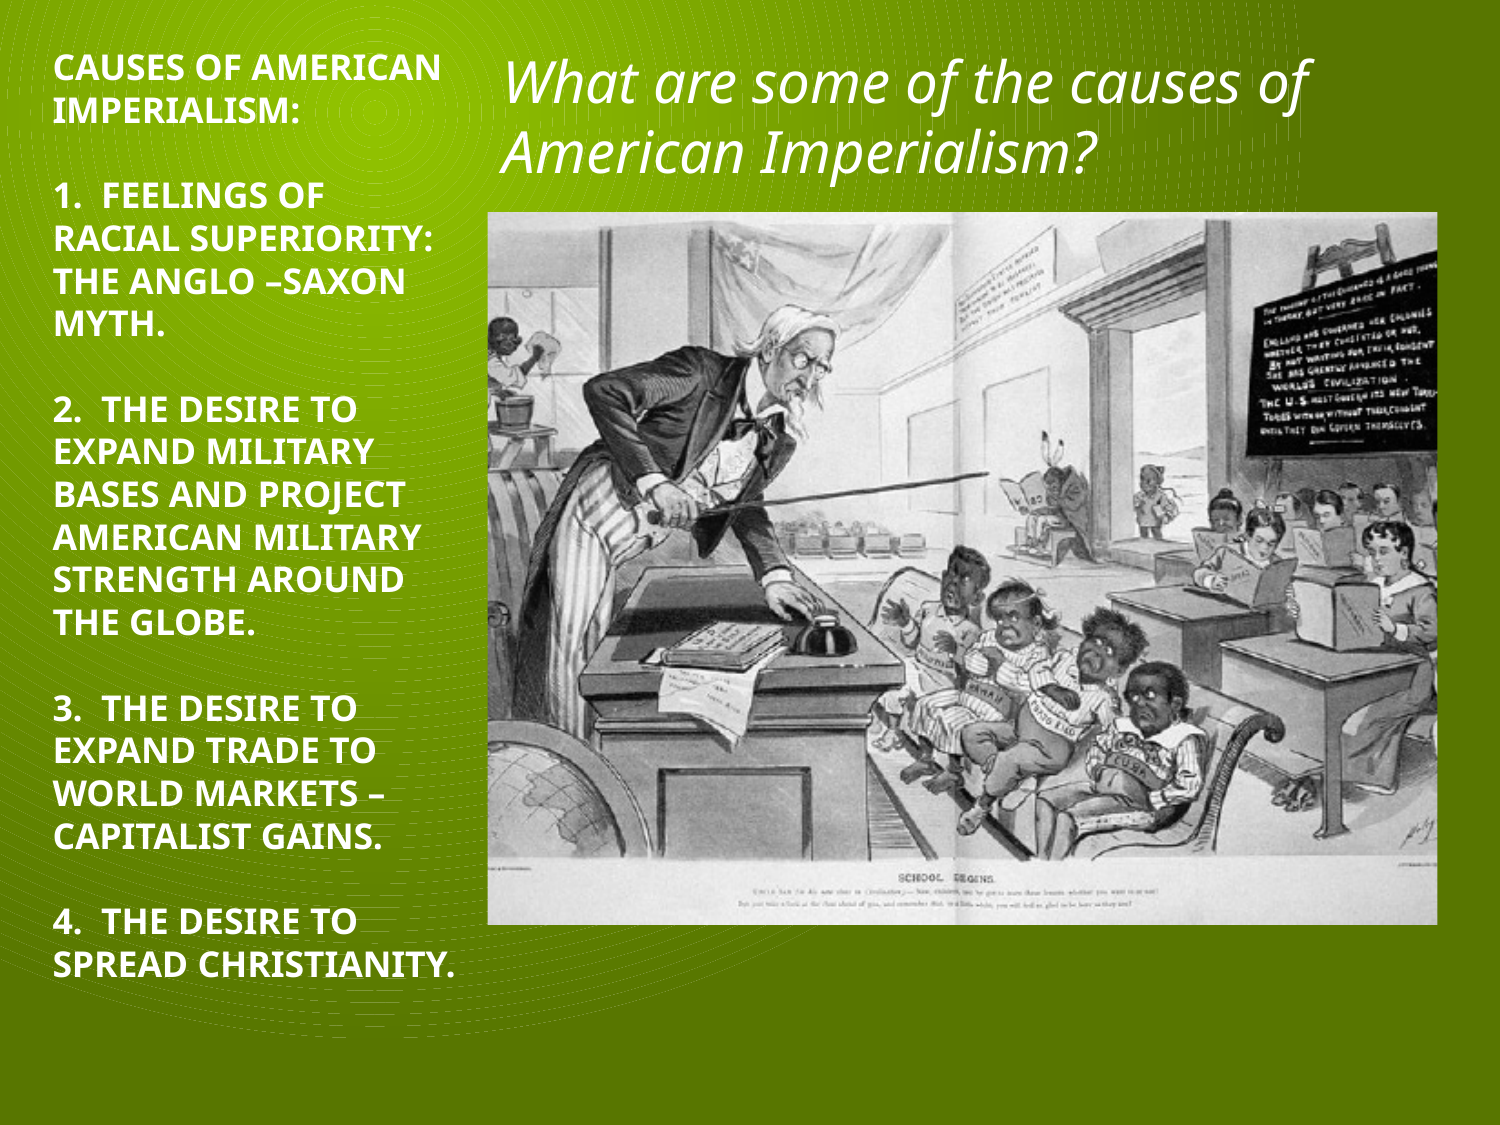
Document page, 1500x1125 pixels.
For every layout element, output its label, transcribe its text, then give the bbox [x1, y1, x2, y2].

list What are some of the causes of American Imperialism? [487, 37, 1439, 187]
picture [487, 212, 1438, 926]
title causes of American imperialism: 1. Feelings of racial superiority: the Anglo –Saxon Myth. 2. The desire to expand military bases and project American military strength around the globe. 3. The desire to expand trade to world markets – capitalist gains. 4. The desire to spread Christianity. [37, 37, 475, 1027]
